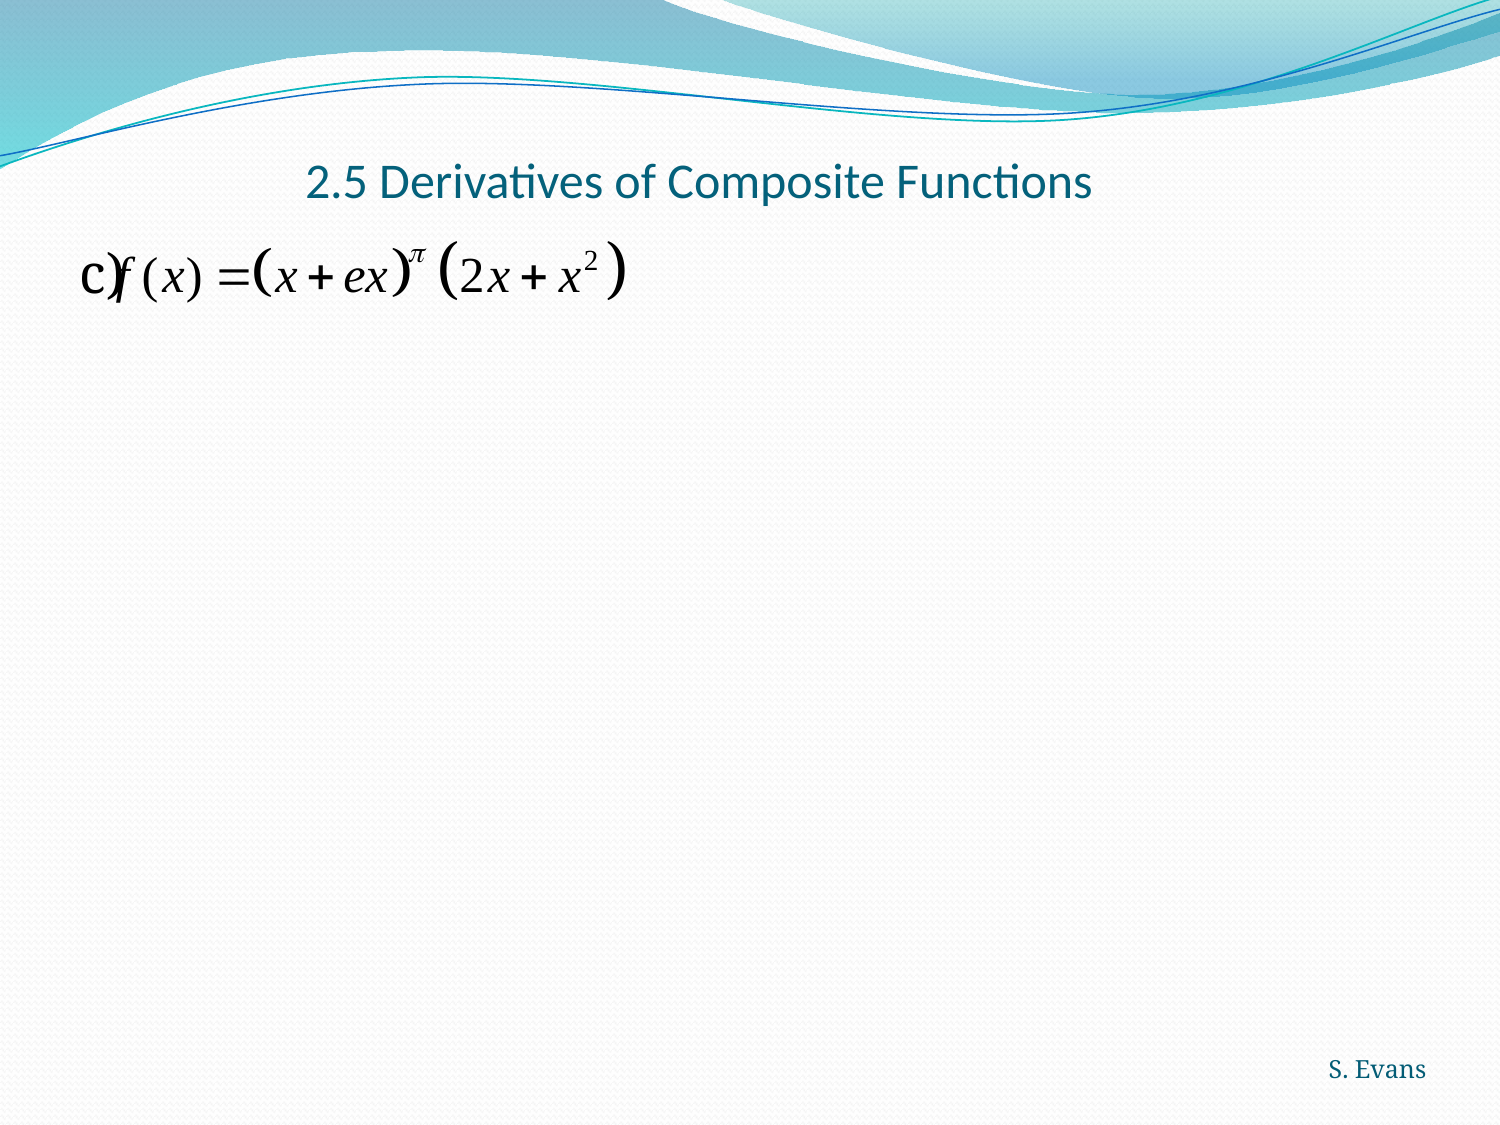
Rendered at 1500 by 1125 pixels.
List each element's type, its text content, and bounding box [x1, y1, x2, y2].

title 2.5 Derivatives of Composite Functions [147, 115, 1425, 209]
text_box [98, 229, 634, 327]
footer S. Evans [1328, 1023, 1441, 1084]
list c) [64, 231, 1425, 1038]
